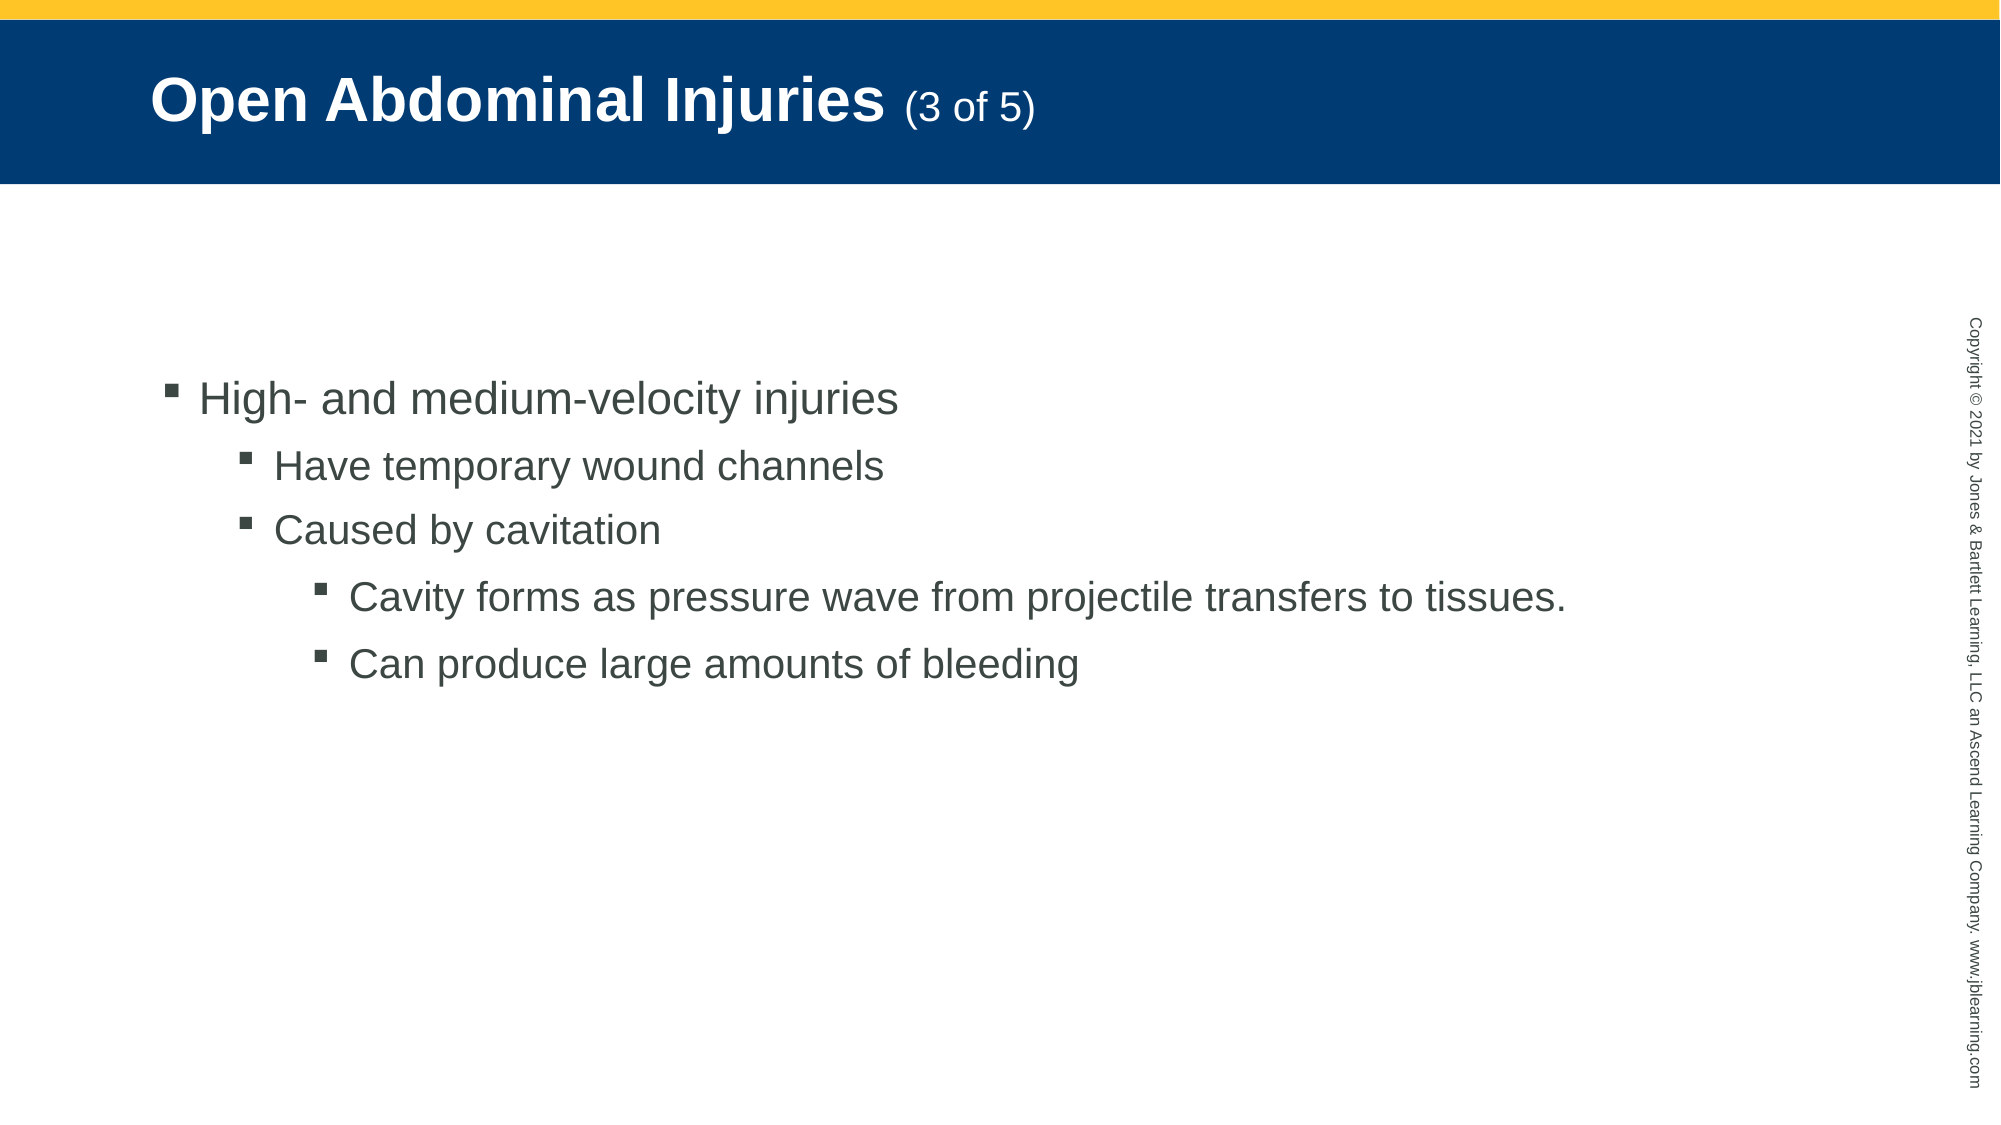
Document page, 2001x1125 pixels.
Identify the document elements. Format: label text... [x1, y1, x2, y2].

title Open Abdominal Injuries (3 of 5) [0, 19, 2000, 185]
list High- and medium-velocity injuries Have temporary wound channels Caused by cavitation Cavity forms as pressure wave from projectile transfers to tissues. Can produce large amounts of bleeding [146, 361, 1859, 1016]
